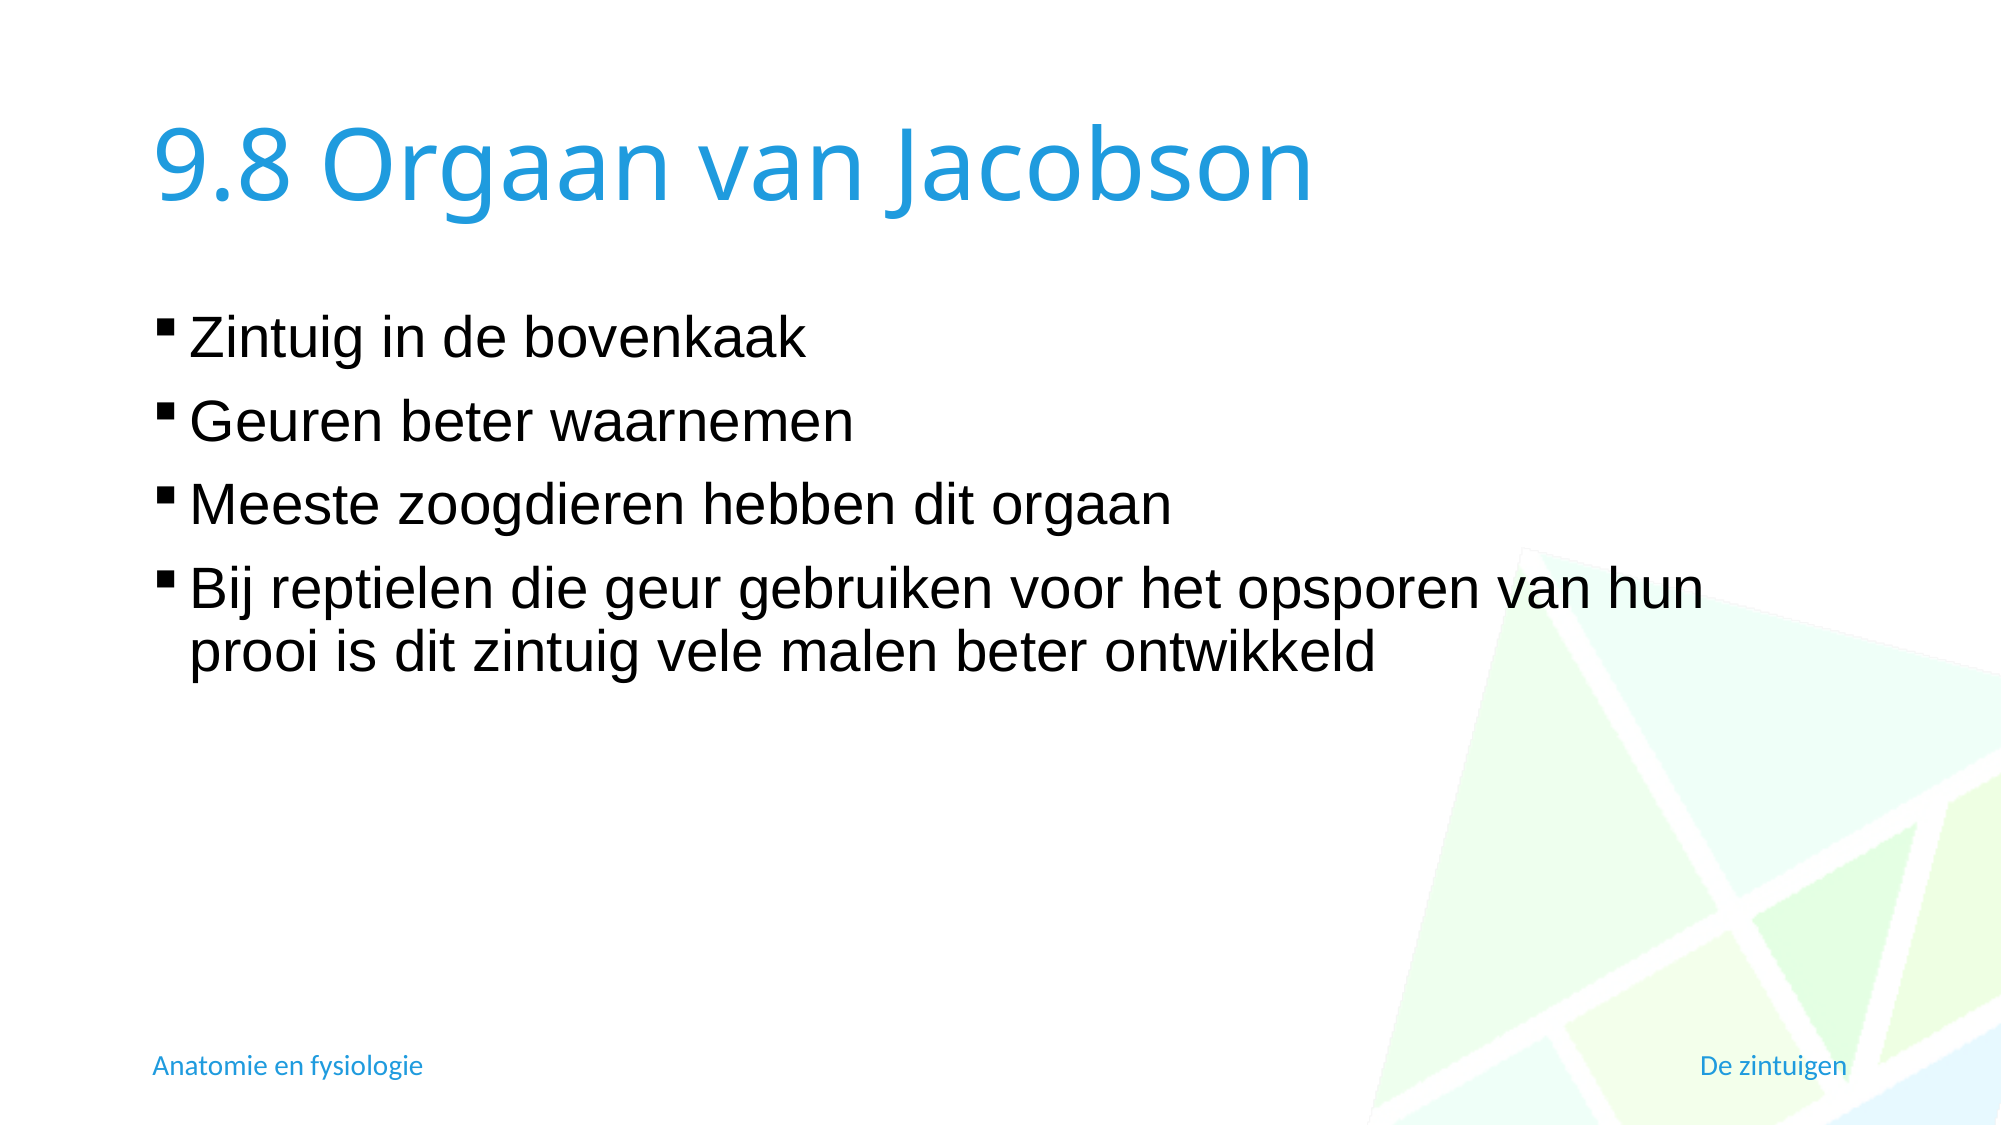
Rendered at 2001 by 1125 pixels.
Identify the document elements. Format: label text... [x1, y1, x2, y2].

list Anatomie en fysiologie [137, 1042, 588, 1103]
list Zintuig in de bovenkaak Geuren beter waarnemen Meeste zoogdieren hebben dit orgaan Bij reptielen die geur gebruiken voor het opsporen van hun prooi is dit zintuig vele malen beter ontwikkeld [137, 299, 1863, 1014]
list De zintuigen [1412, 1042, 1863, 1103]
title 9.8 Orgaan van Jacobson [137, 59, 1863, 278]
